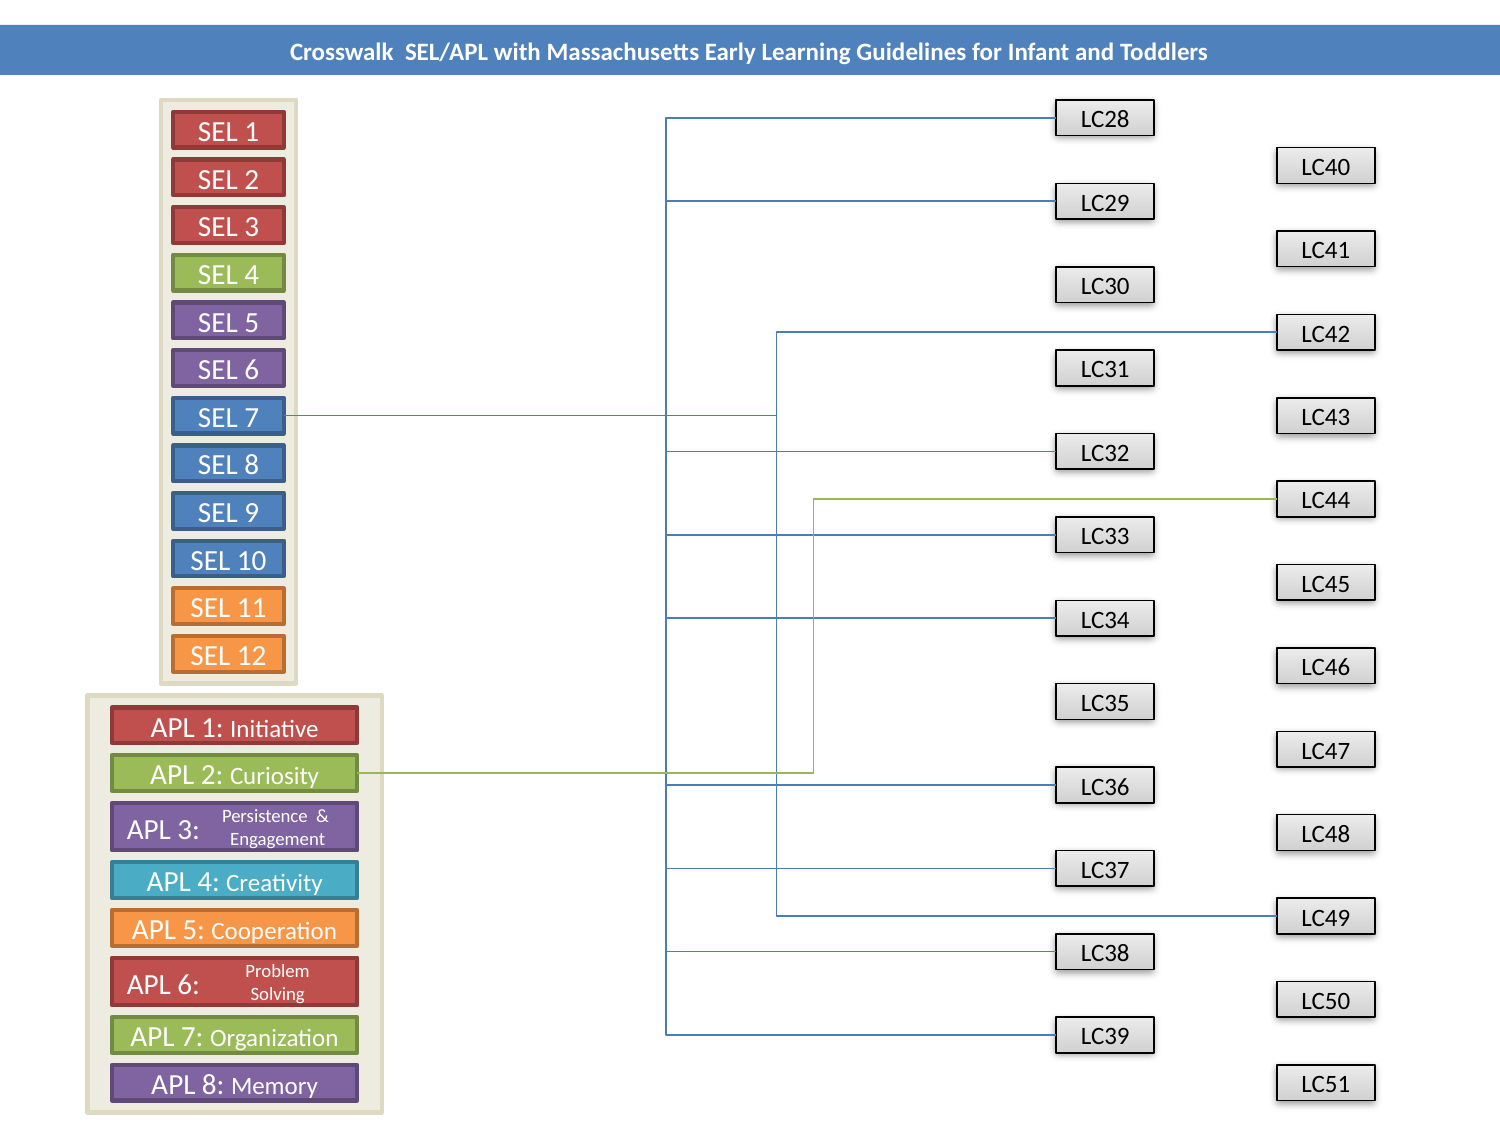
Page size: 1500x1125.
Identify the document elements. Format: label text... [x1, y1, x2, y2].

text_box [87, 99, 1376, 1113]
text_box Crosswalk SEL/APL with Massachusetts Early Learning Guidelines for Infant and Toddlers [0, 23, 1500, 77]
